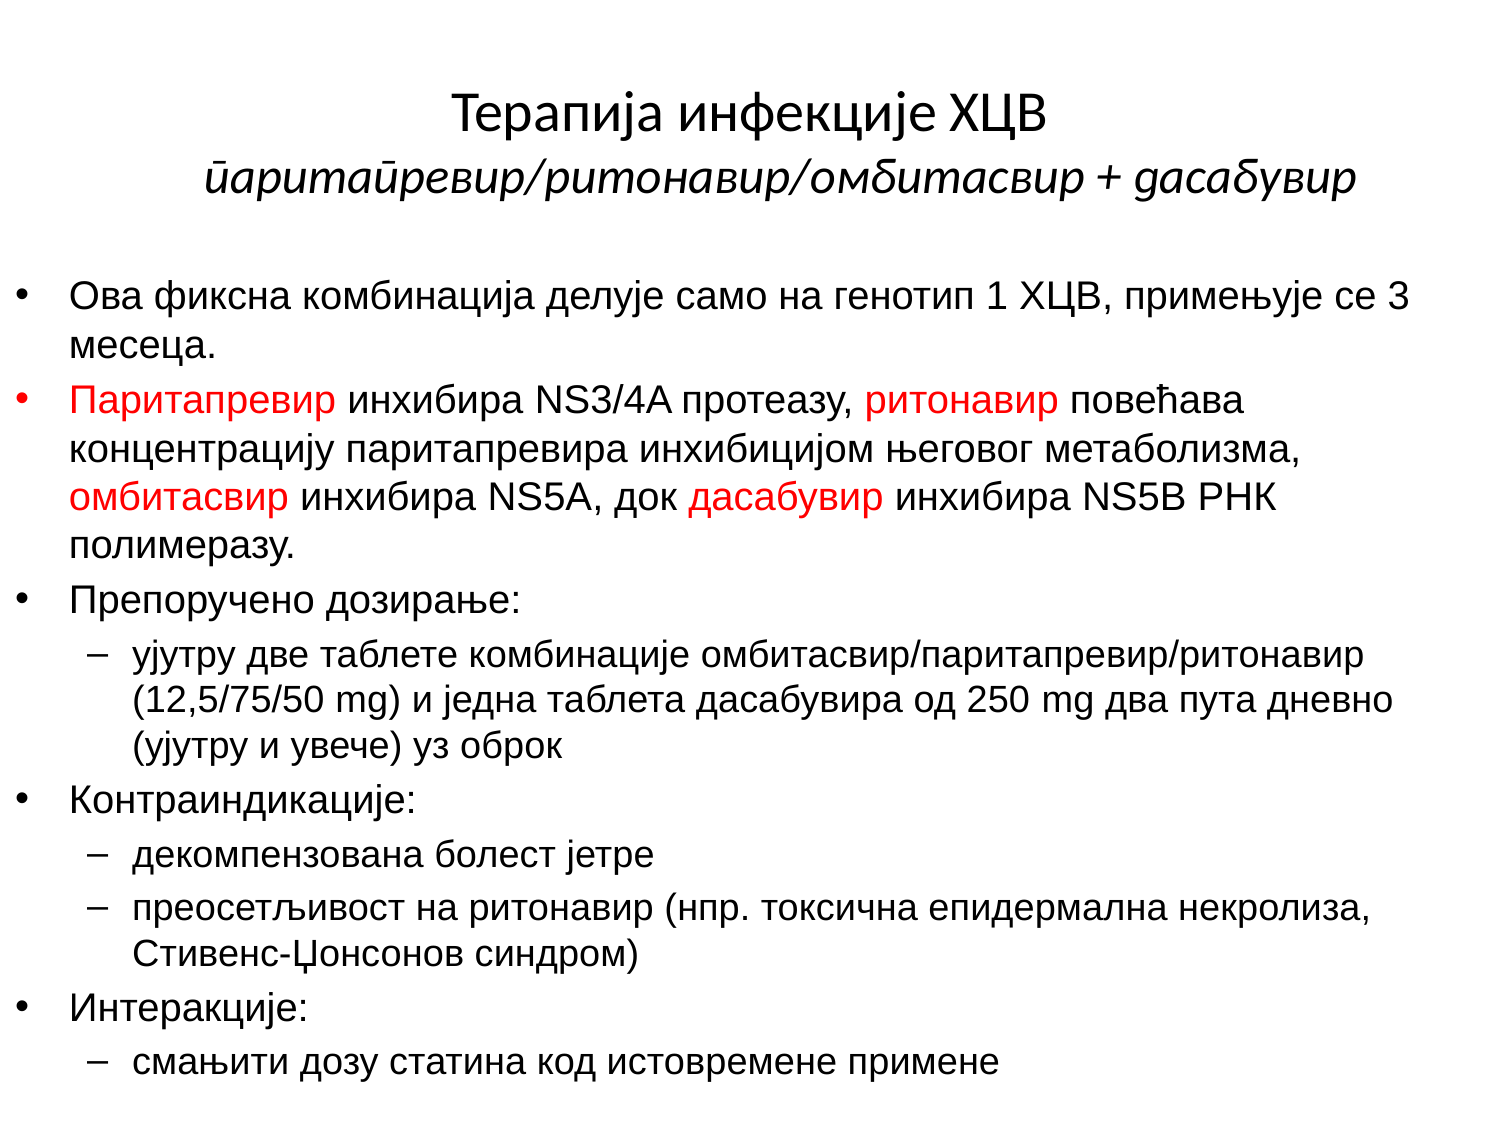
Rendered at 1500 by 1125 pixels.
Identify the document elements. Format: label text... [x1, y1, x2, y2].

list Ова фиксна комбинација делује само на генотип 1 ХЦВ, примењује се 3 месеца. Паритапревир инхибира NS3/4A протеазу, ритонавир повећава концентрацију паритапревира инхибицијом његовог метаболизма, омбитасвир инхибира NS5A, док дасабувир инхибира NS5В РНК полимеразу. Препоручено дозирање: ујутру две таблете комбинације омбитасвир/паритапревир/ритонавир (12,5/75/50 mg) и једна таблета дасабувира од 250 mg два пута дневно (ујутру и увече) уз оброк Контраиндикације: декомпензована болест јетре преосетљивост на ритонавир (нпр. токсична епидермална некролиза, Стивенс-Џонсонов синдром) Интеракције: смањити дозу статина код истовремене примене [0, 262, 1500, 1094]
title Терапија инфекције ХЦВ паритапревир/ритонавир/омбитасвир + дасабувир [75, 45, 1425, 233]
